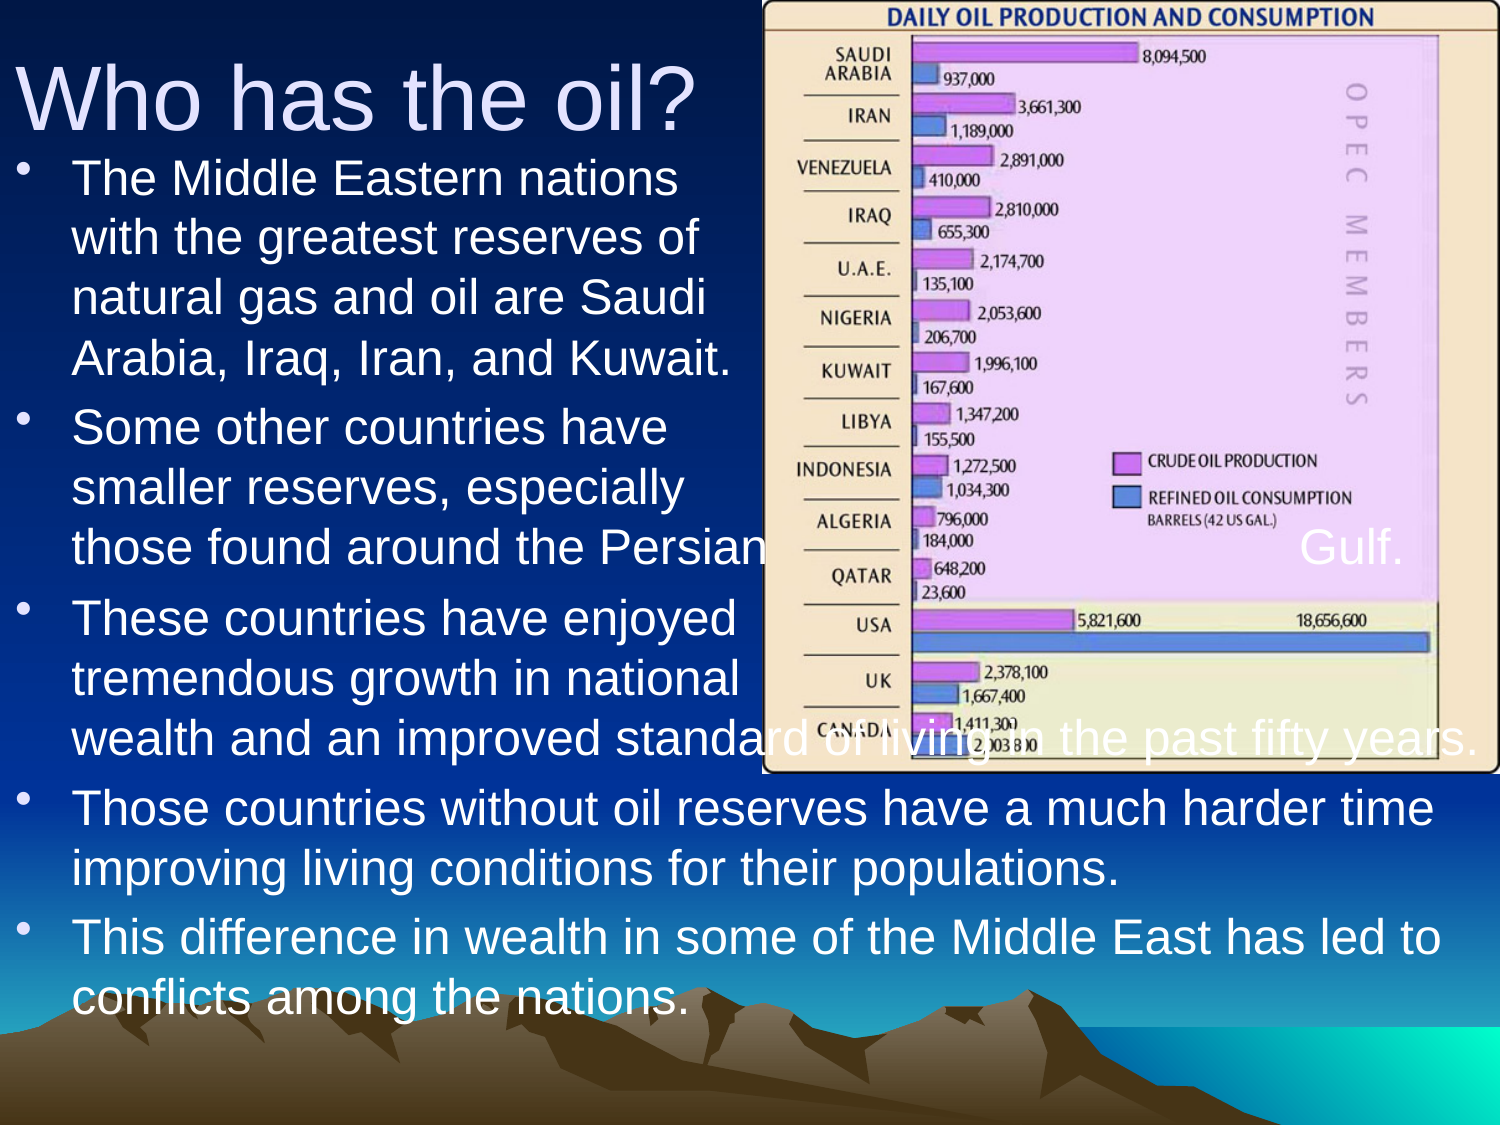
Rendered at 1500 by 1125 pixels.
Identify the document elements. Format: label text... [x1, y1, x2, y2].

picture [762, 0, 1500, 774]
title Who has the oil? [0, 0, 758, 137]
list The Middle Eastern nations with the greatest reserves of natural gas and oil are Saudi Arabia, Iraq, Iran, and Kuwait. Some other countries have smaller reserves, especially those found around the Persian Gulf. These countries have enjoyed tremendous growth in national wealth and an improved standard of living in the past fifty years. Those countries without oil reserves have a much harder time improving living conditions for their populations. This difference in wealth in some of the Middle East has led to conflicts among the nations. [0, 137, 1500, 876]
